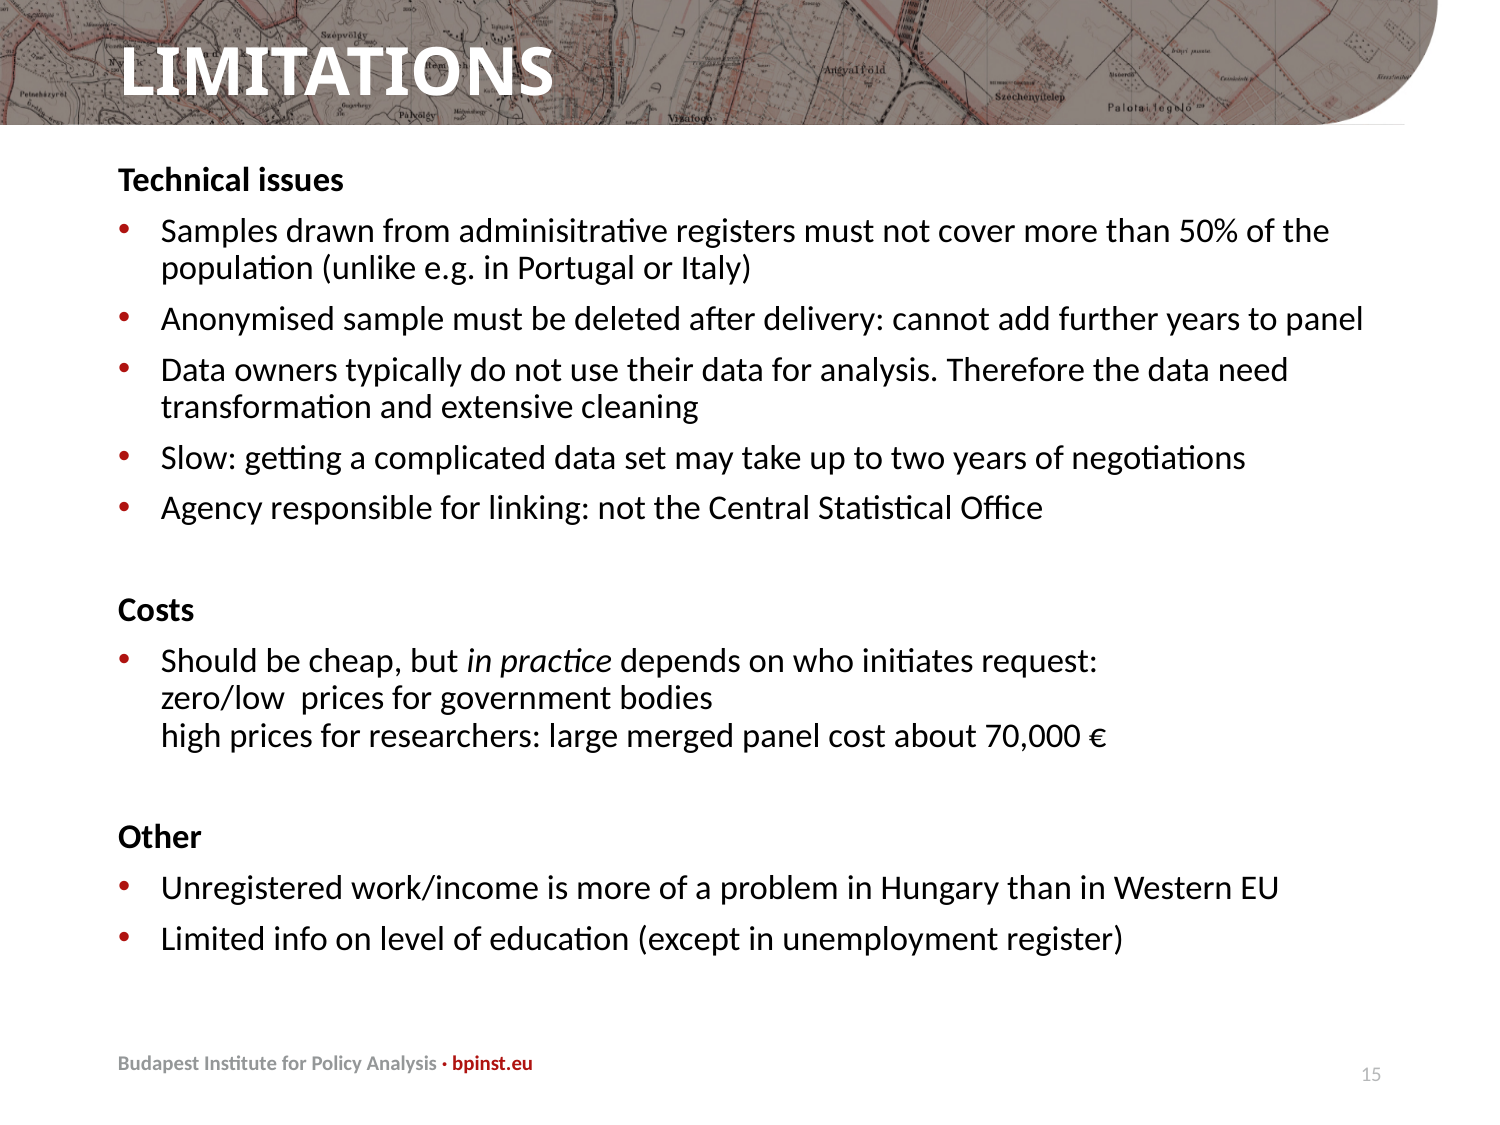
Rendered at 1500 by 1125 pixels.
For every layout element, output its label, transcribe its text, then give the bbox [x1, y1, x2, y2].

title limitations [103, 26, 1397, 122]
picture [0, 0, 1500, 125]
slide_number 14 [1059, 1042, 1397, 1103]
list Technical issues Samples drawn from adminisitrative registers must not cover more than 50% of the population (unlike e.g. in Portugal or Italy) Anonymised sample must be deleted after delivery: cannot add further years to panel Data owners typically do not use their data for analysis. Therefore the data need transformation and extensive cleaning Slow: getting a complicated data set may take up to two years of negotiations Agency responsible for linking: not the Central Statistical Office Costs Should be cheap, but in practice depends on who initiates request: zero/low prices for government bodies high prices for researchers: large merged panel cost about 70,000 € Other Unregistered work/income is more of a problem in Hungary than in Western EU Limited info on level of education (except in unemployment register) [103, 154, 1397, 1010]
